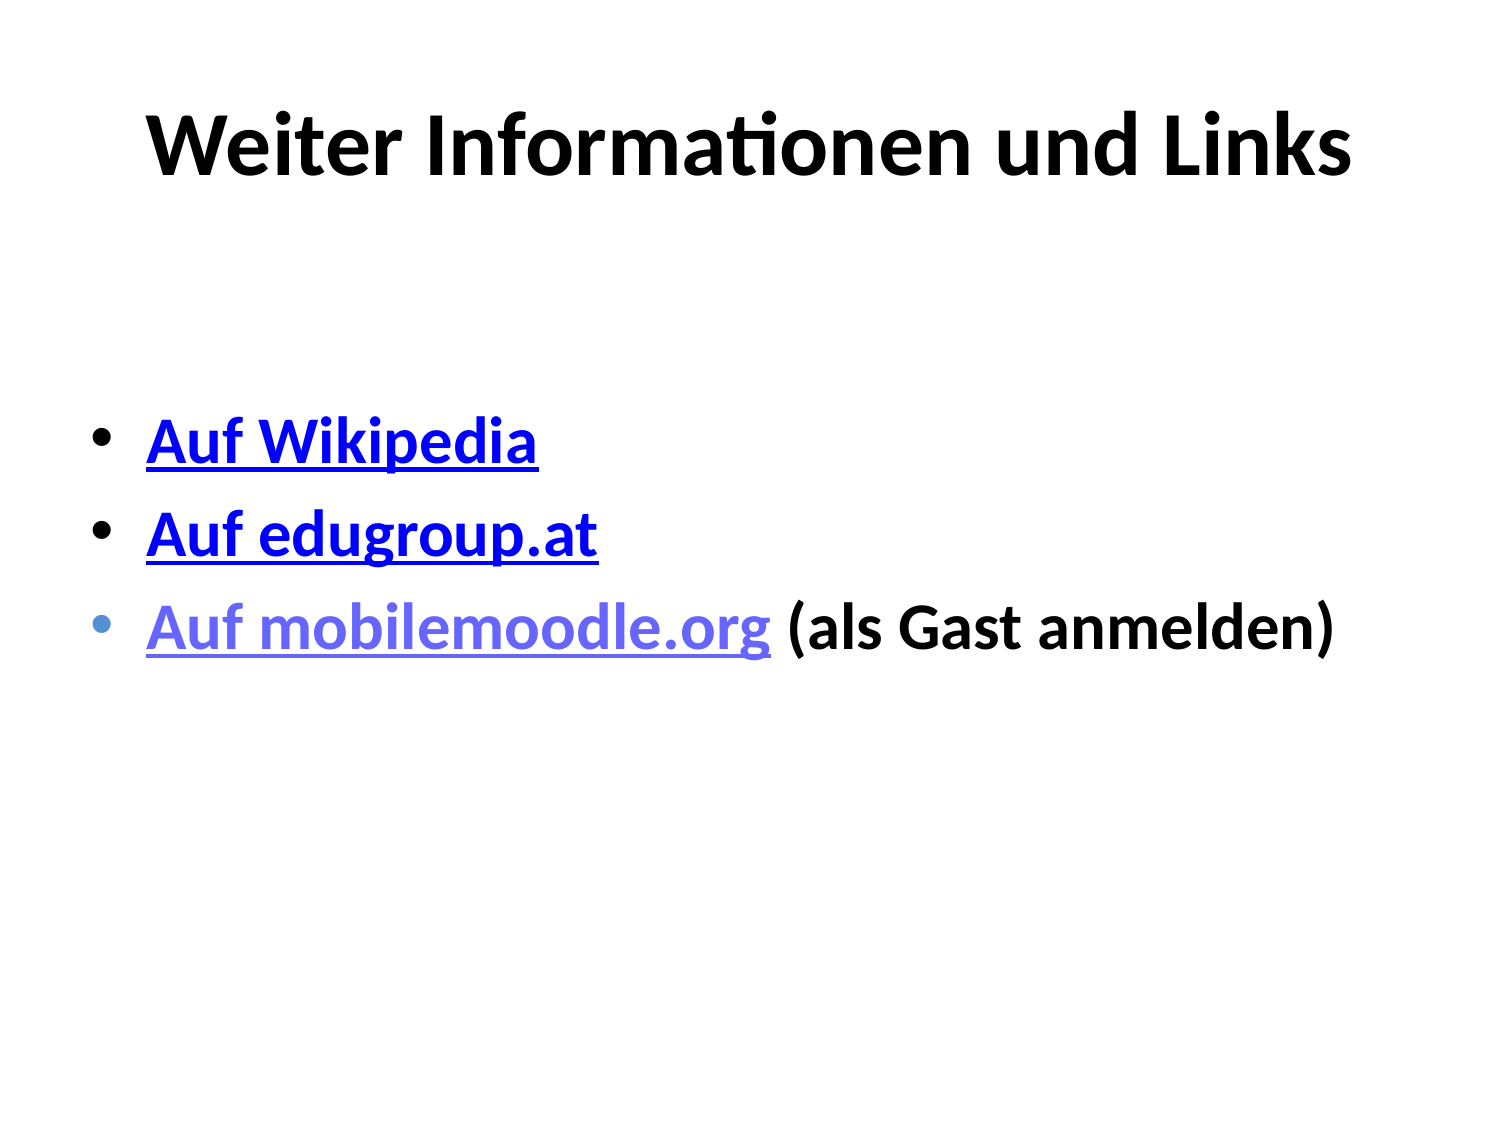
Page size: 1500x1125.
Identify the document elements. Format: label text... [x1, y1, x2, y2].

list Auf Wikipedia Auf edugroup.at Auf mobilemoodle.org (als Gast anmelden) [75, 388, 1425, 737]
title Weiter Informationen und Links [75, 45, 1425, 233]
